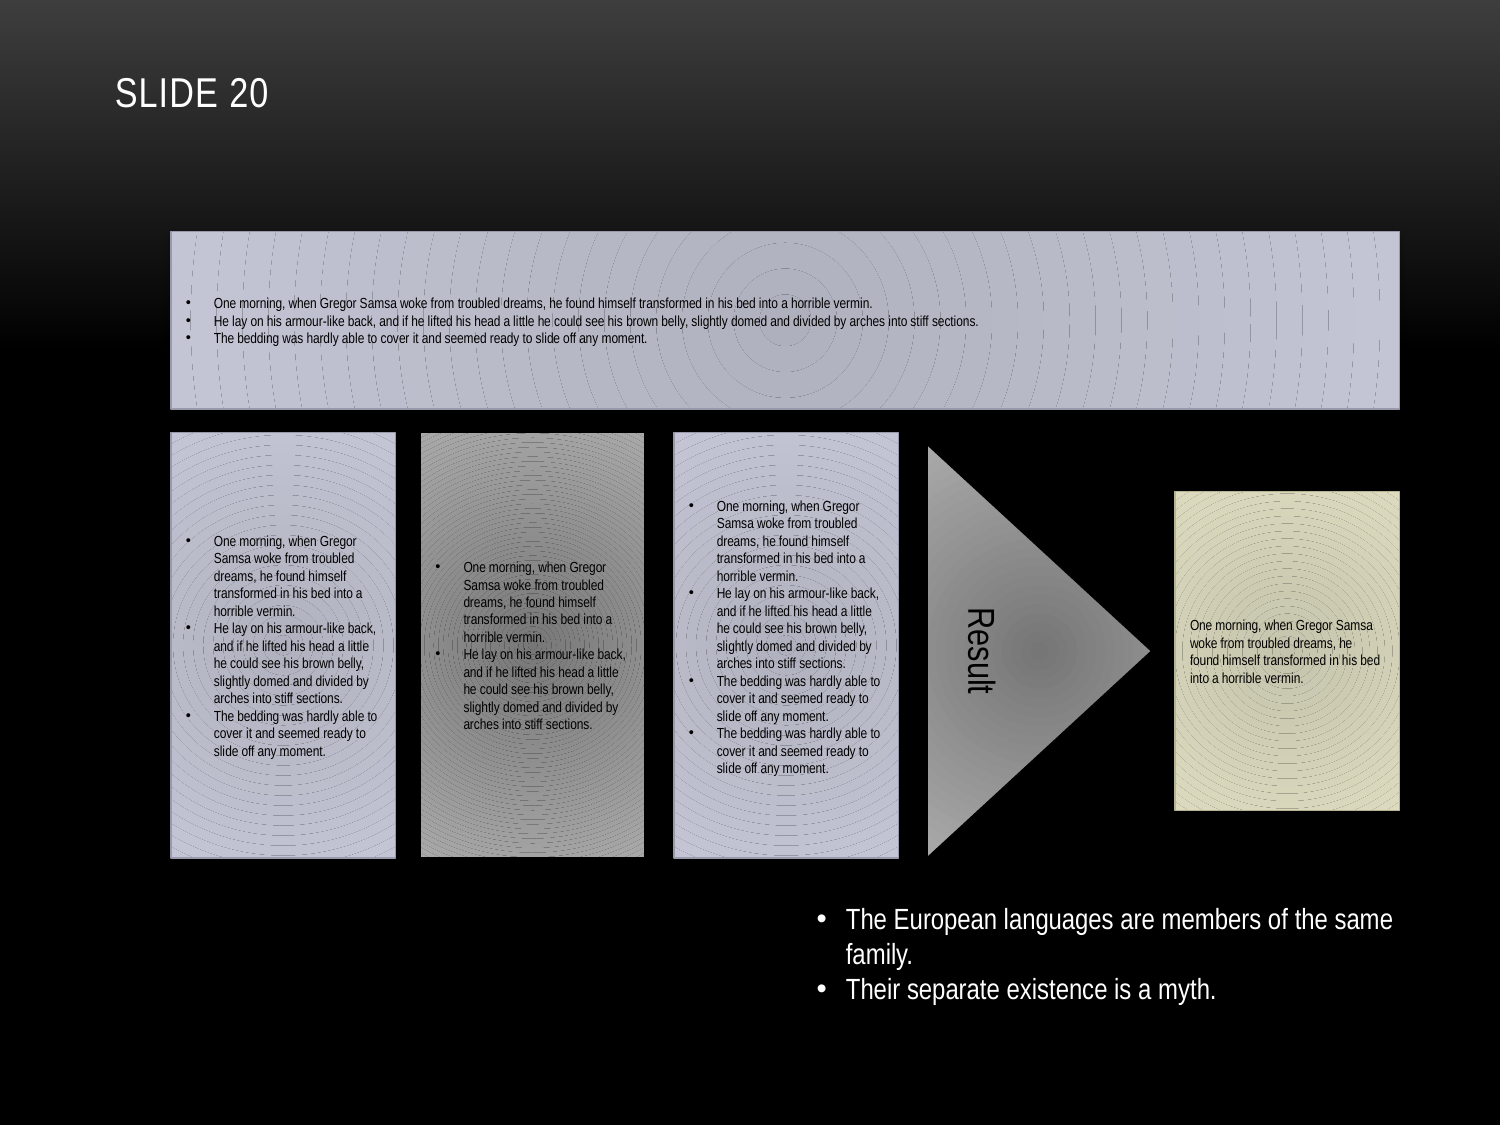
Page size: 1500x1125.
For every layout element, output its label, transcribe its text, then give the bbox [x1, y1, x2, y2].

text_box One morning, when Gregor Samsa woke from troubled dreams, he found himself transformed in his bed into a horrible vermin. [1174, 491, 1400, 811]
text_box One morning, when Gregor Samsa woke from troubled dreams, he found himself transformed in his bed into a horrible vermin. He lay on his armour-like back, and if he lifted his head a little he could see his brown belly, slightly domed and divided by arches into stiff sections. [420, 432, 646, 859]
title Slide 20 [99, 19, 1400, 124]
text_box One morning, when Gregor Samsa woke from troubled dreams, he found himself transformed in his bed into a horrible vermin. He lay on his armour-like back, and if he lifted his head a little he could see his brown belly, slightly domed and divided by arches into stiff sections. The bedding was hardly able to cover it and seemed ready to slide off any moment. [170, 231, 1400, 410]
text_box Result [926, 443, 1153, 859]
text_box One morning, when Gregor Samsa woke from troubled dreams, he found himself transformed in his bed into a horrible vermin. He lay on his armour-like back, and if he lifted his head a little he could see his brown belly, slightly domed and divided by arches into stiff sections. The bedding was hardly able to cover it and seemed ready to slide off any moment. [170, 432, 396, 859]
text_box The European languages are members of the same family. Their separate existence is a myth. [786, 893, 1436, 1058]
text_box One morning, when Gregor Samsa woke from troubled dreams, he found himself transformed in his bed into a horrible vermin. He lay on his armour-like back, and if he lifted his head a little he could see his brown belly, slightly domed and divided by arches into stiff sections. The bedding was hardly able to cover it and seemed ready to slide off any moment. The bedding was hardly able to cover it and seemed ready to slide off any moment. [673, 432, 899, 859]
